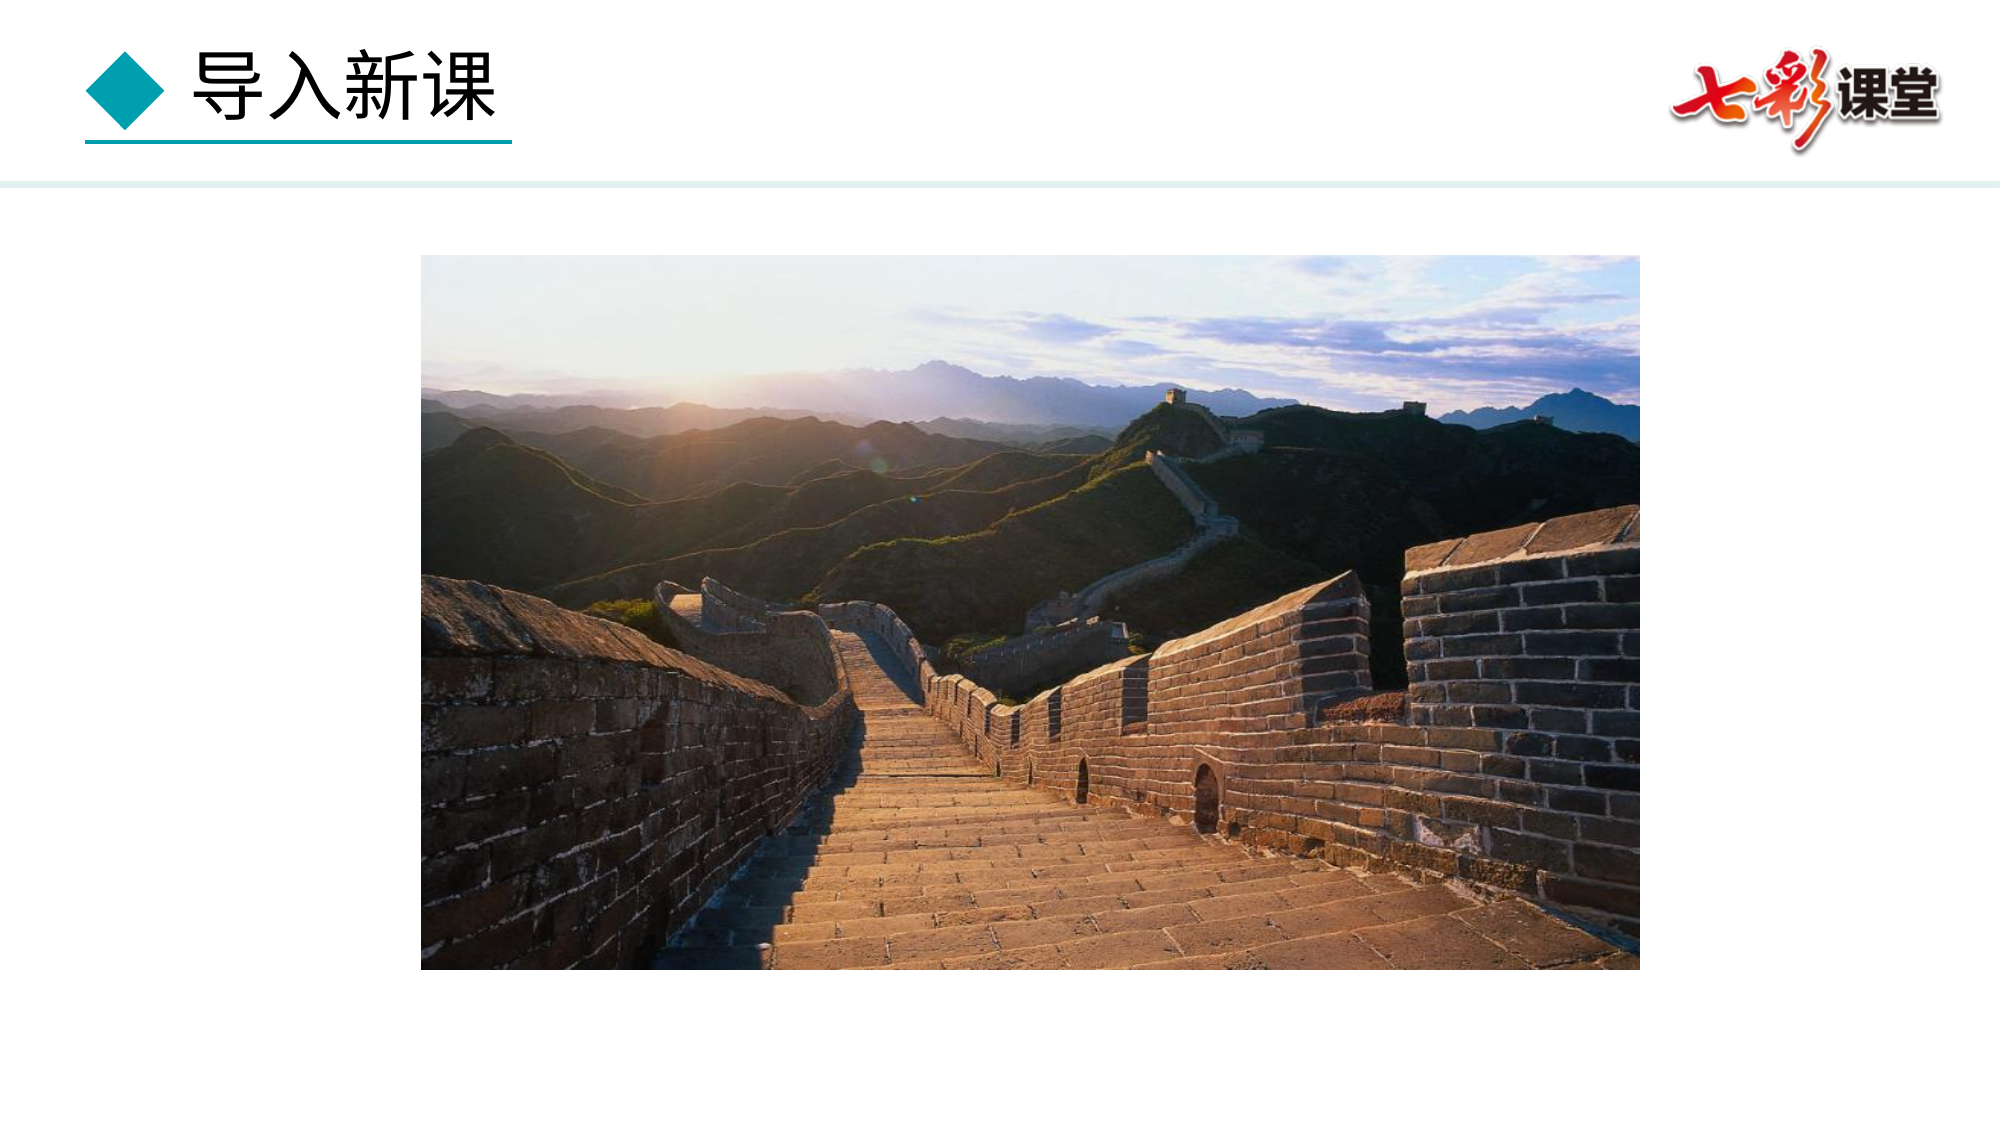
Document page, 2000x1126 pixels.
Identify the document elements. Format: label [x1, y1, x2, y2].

picture [1666, 42, 1948, 157]
picture [420, 255, 1640, 971]
